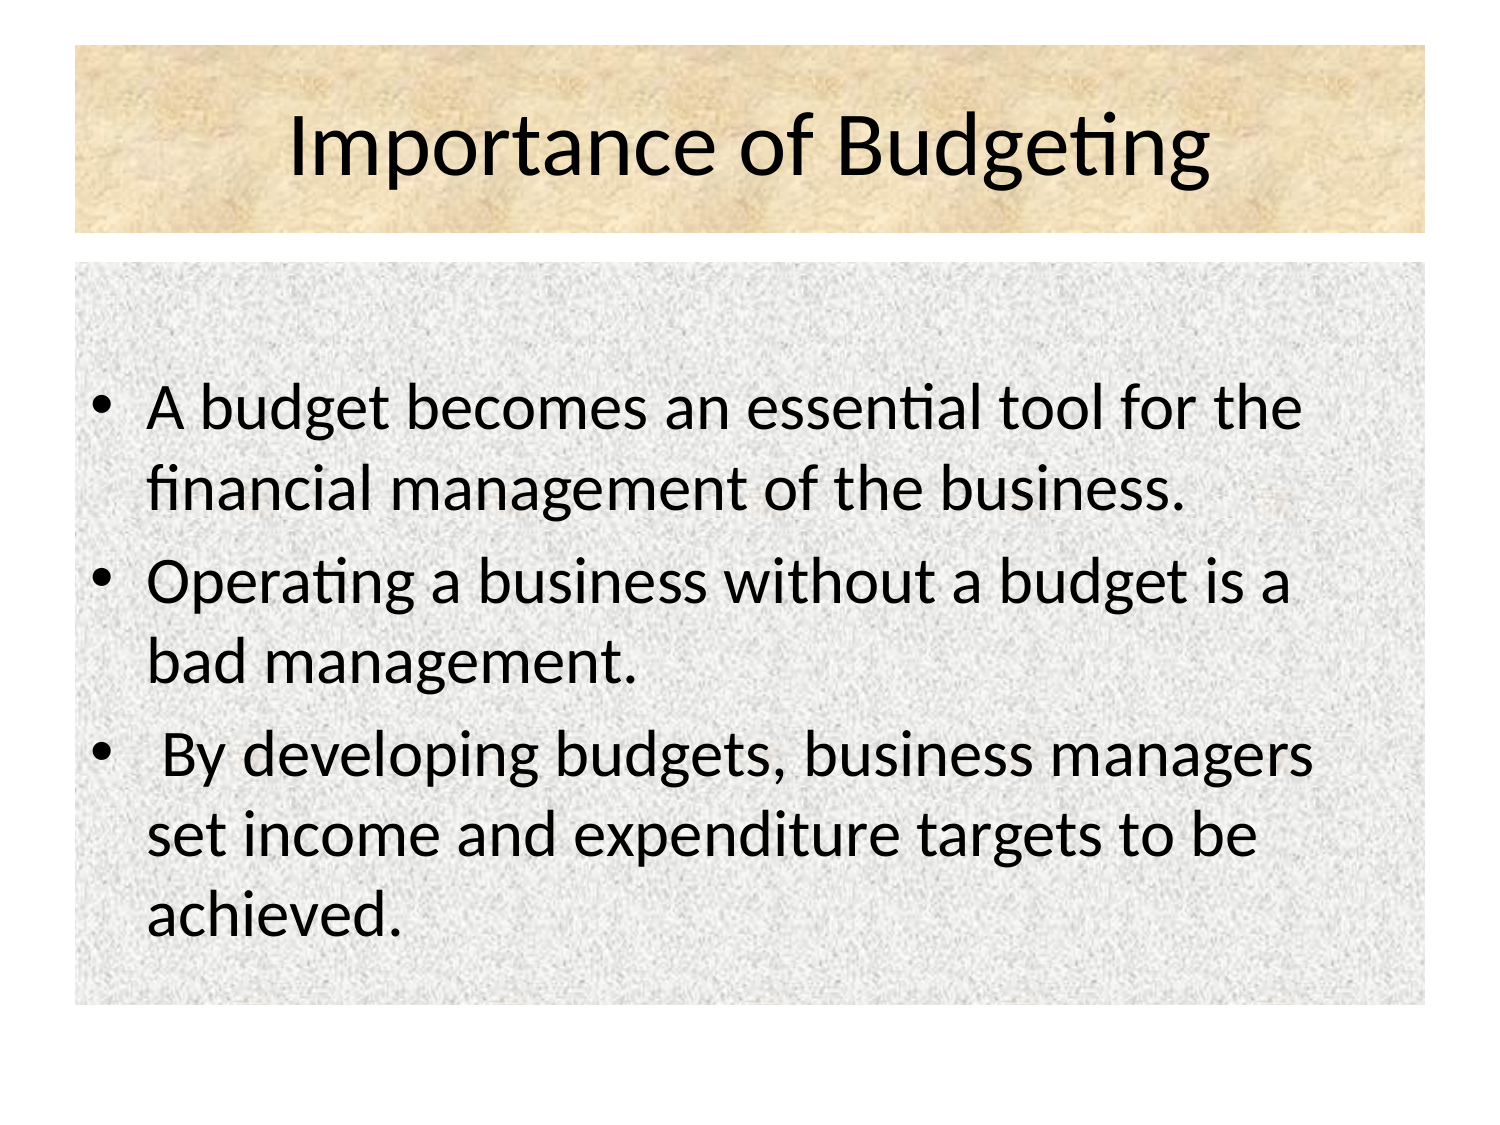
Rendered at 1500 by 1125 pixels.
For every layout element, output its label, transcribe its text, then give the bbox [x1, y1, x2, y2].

list A budget becomes an essential tool for the financial management of the business. Operating a business without a budget is a bad management. By developing budgets, business managers set income and expenditure targets to be achieved. [75, 262, 1425, 1005]
title Importance of Budgeting [75, 45, 1425, 233]
